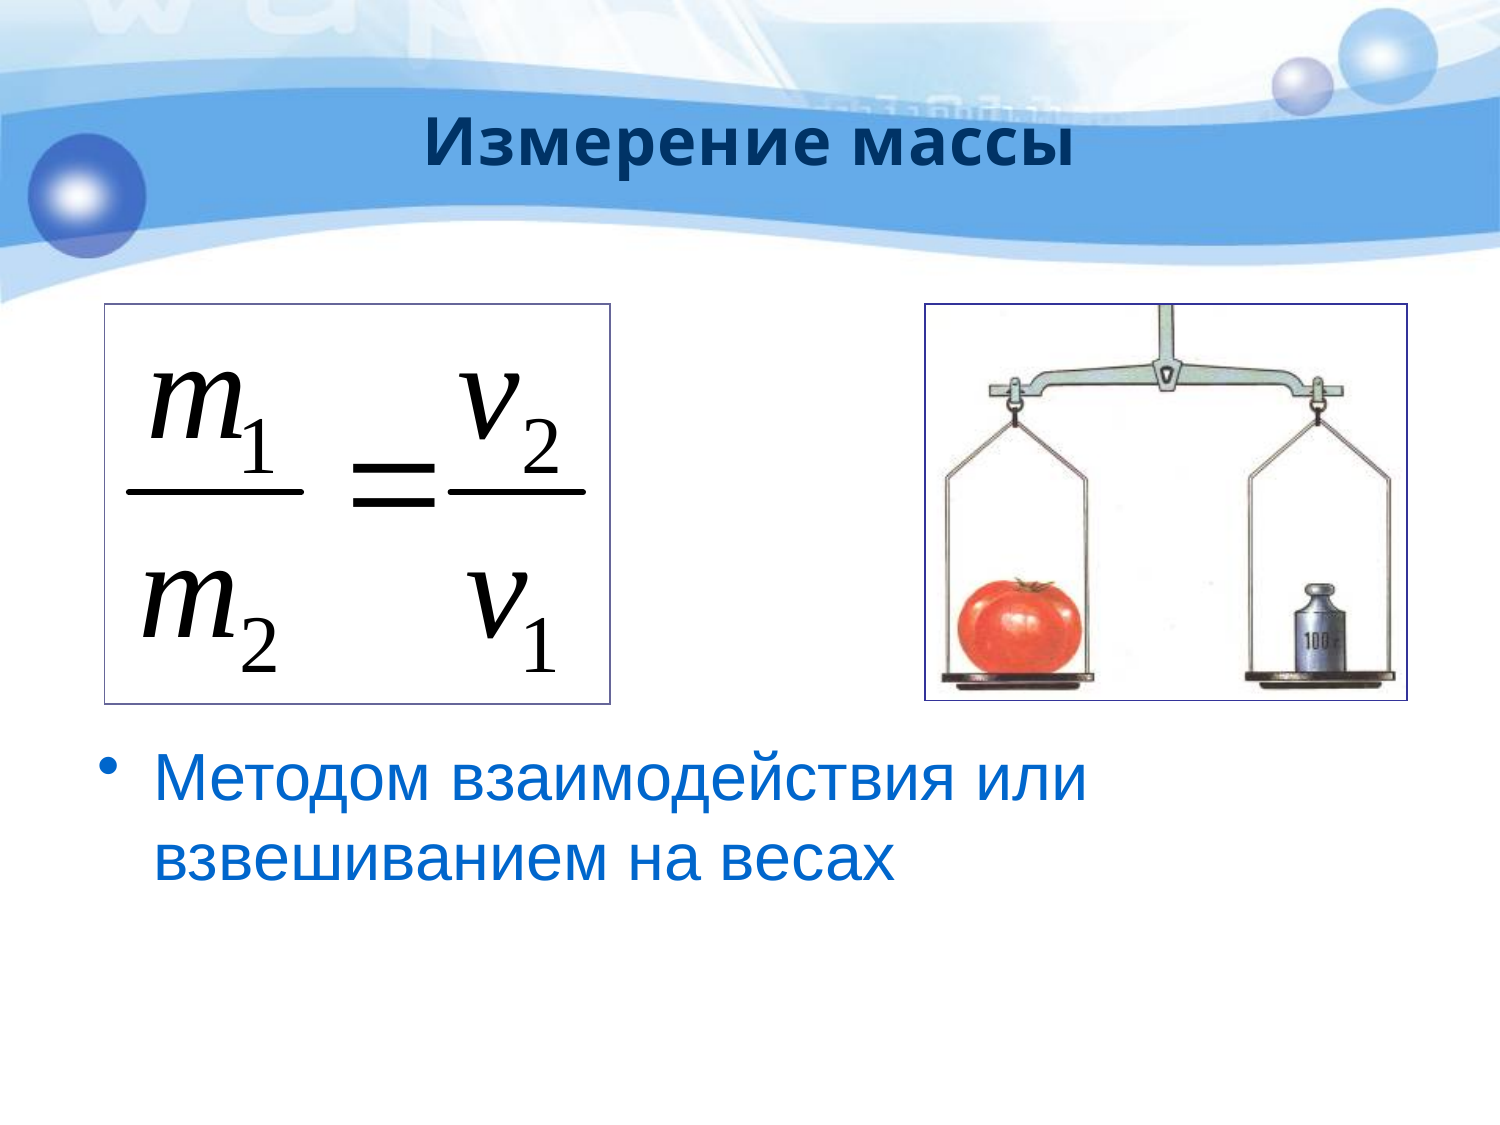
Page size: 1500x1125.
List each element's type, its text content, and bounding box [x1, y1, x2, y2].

list Методом взаимодействия или взвешиванием на весах [81, 726, 1433, 1024]
picture [0, 0, 1500, 1125]
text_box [105, 304, 610, 704]
title Измерение массы [74, 44, 1426, 233]
